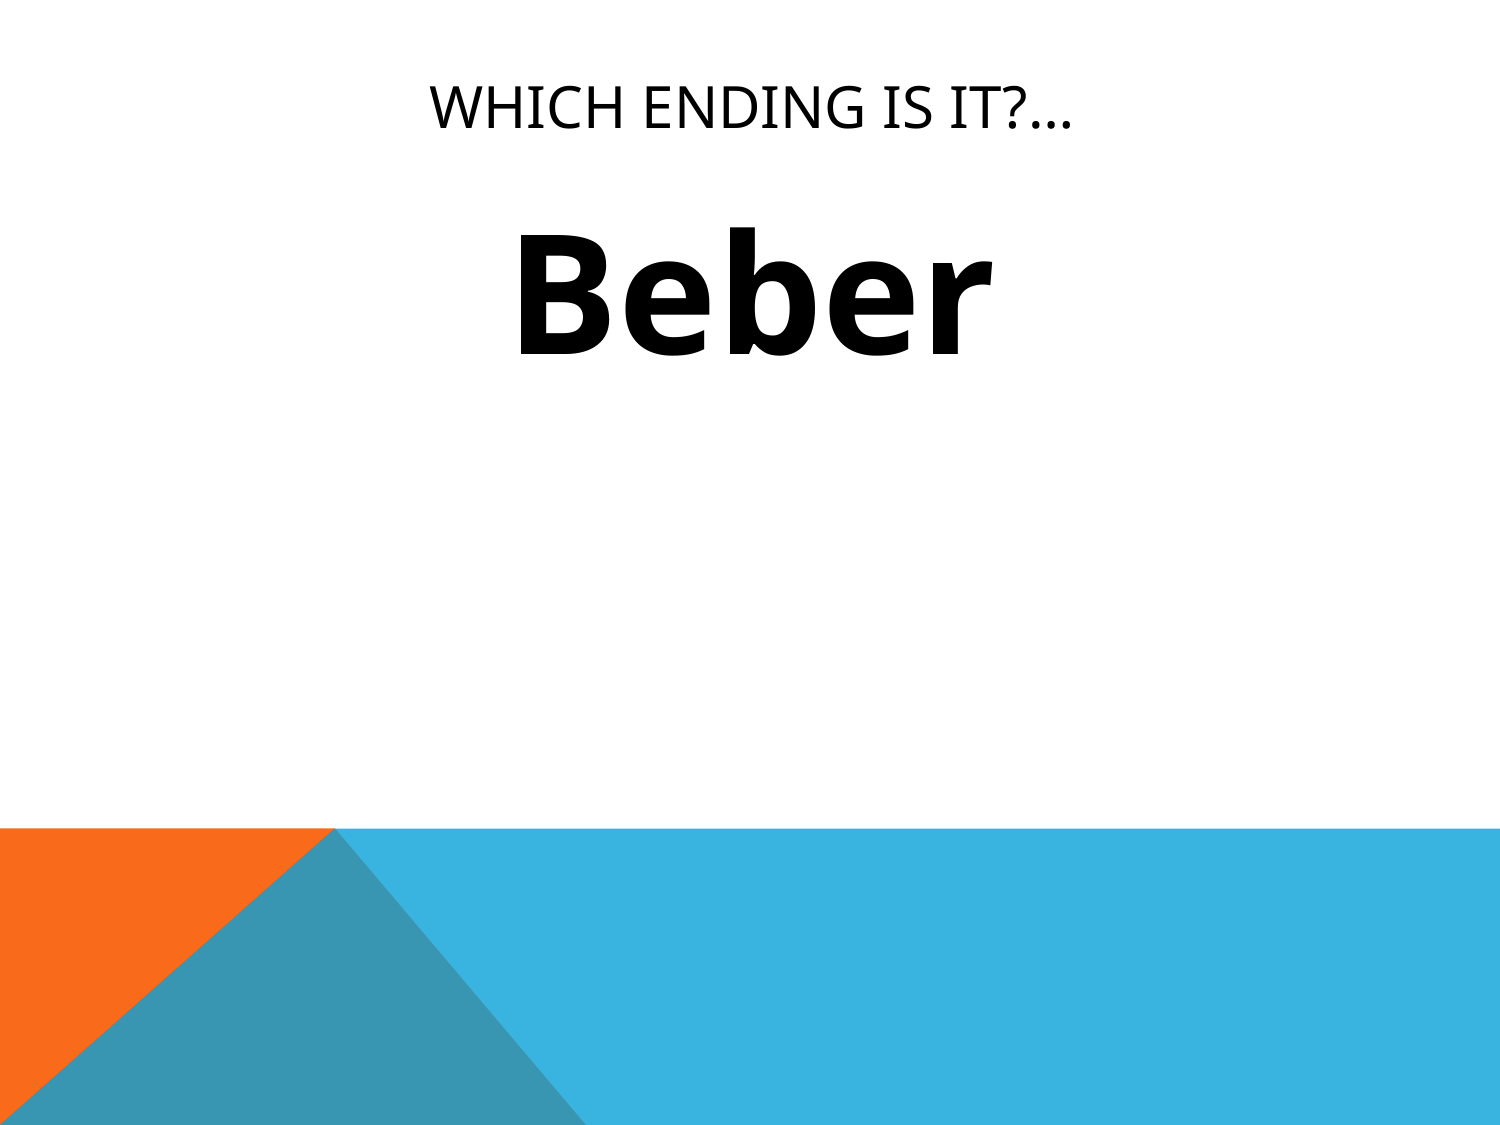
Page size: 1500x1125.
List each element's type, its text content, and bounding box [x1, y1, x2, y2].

list Beber [135, 180, 1369, 768]
title Which ending is it?… [135, 60, 1369, 150]
